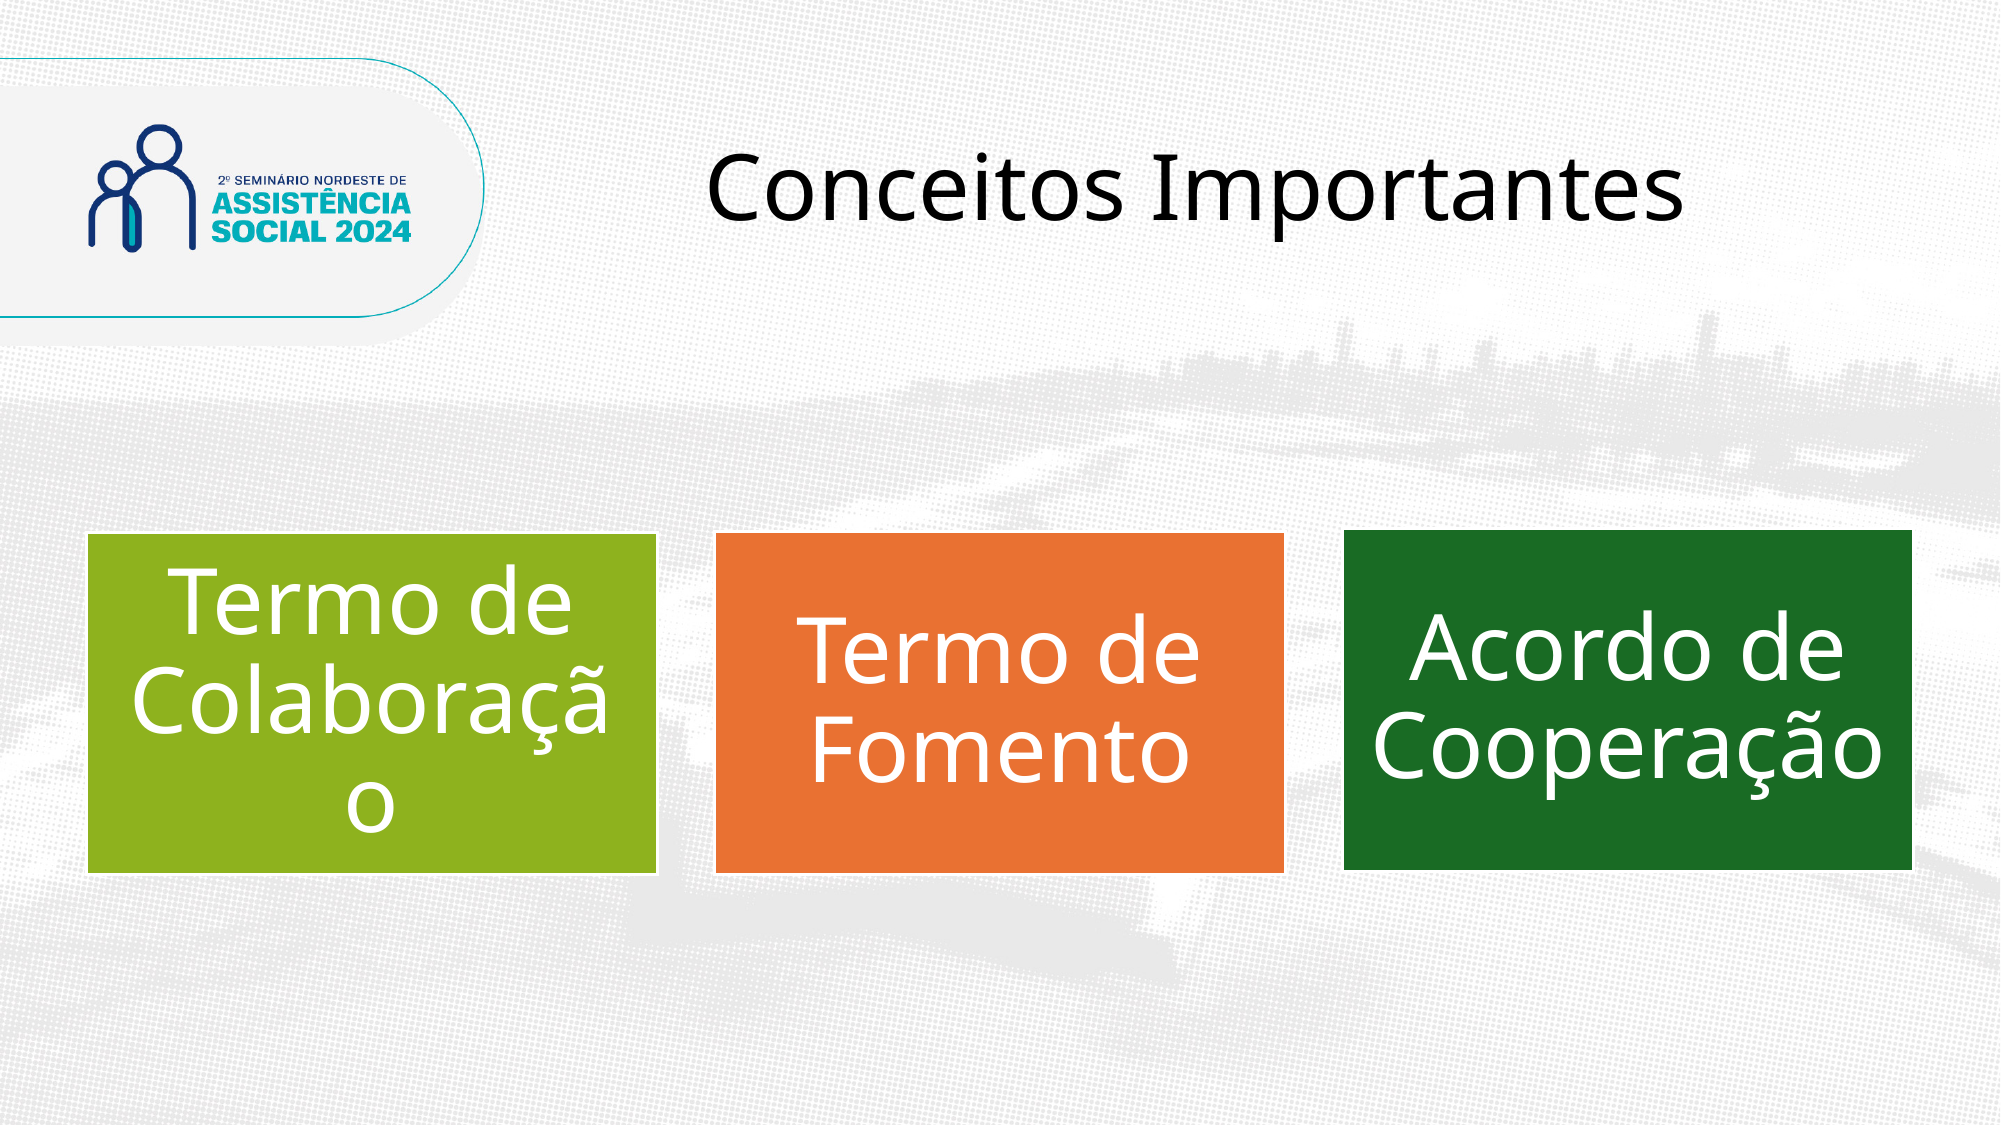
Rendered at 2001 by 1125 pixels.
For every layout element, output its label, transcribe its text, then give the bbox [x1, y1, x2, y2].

picture [0, 0, 2001, 1125]
title Conceitos Importantes [529, 82, 1863, 300]
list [85, 351, 1915, 1066]
